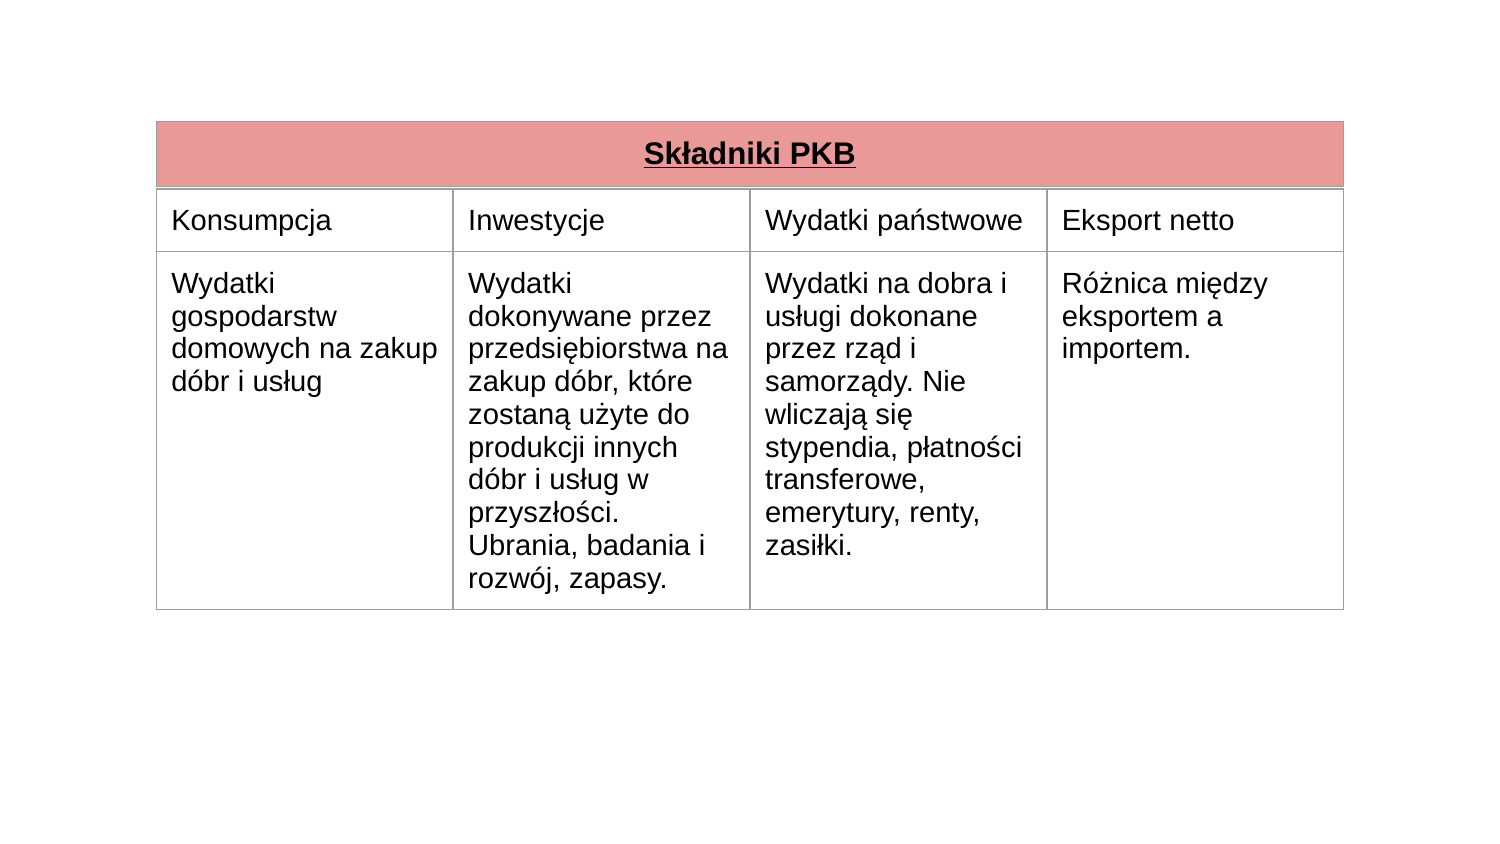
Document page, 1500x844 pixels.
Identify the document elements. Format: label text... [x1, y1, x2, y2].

table_cell Wydatki na dobra i usługi dokonane przez rząd i samorządy. Nie wliczają się stypendia, płatności transferowe, emerytury, renty, zasiłki. [751, 252, 1046, 609]
table_header Inwestycje [454, 190, 749, 251]
table_cell Wydatki dokonywane przez przedsiębiorstwa na zakup dóbr, które zostaną użyte do produkcji innych dóbr i usług w przyszłości. Ubrania, badania i rozwój, zapasy. [454, 252, 749, 609]
table_header Eksport netto [1048, 190, 1343, 251]
table_header Konsumpcja [157, 190, 452, 251]
table_header Składniki PKB [157, 122, 1343, 186]
table_cell Wydatki gospodarstw domowych na zakup dóbr i usług [157, 252, 452, 609]
table_cell Różnica między eksportem a importem. [1048, 252, 1343, 609]
table_header Wydatki państwowe [751, 190, 1046, 251]
